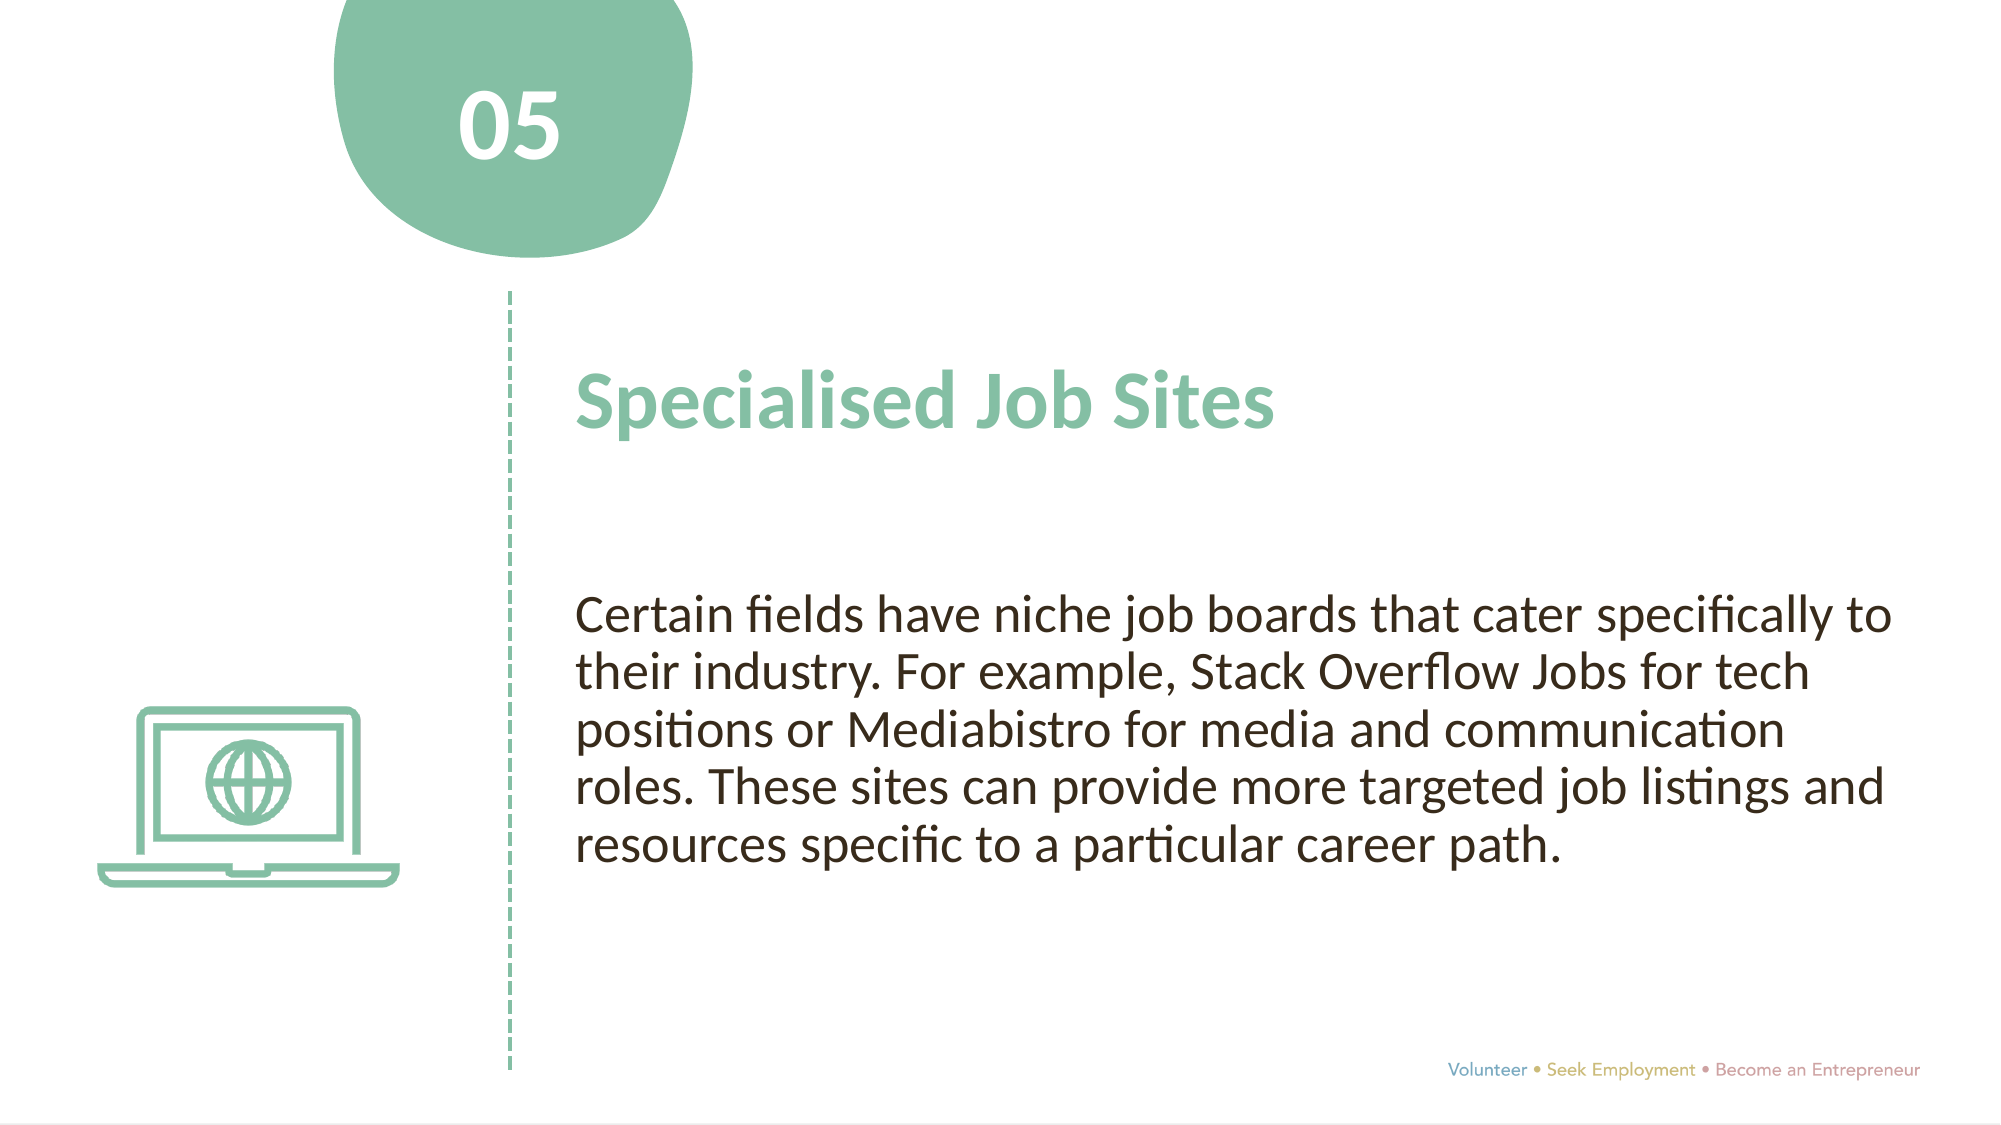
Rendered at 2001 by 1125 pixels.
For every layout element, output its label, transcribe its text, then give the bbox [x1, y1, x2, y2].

text_box Certain fields have niche job boards that cater specifically to their industry. For example, Stack Overflow Jobs for tech positions or Mediabistro for media and communication roles. These sites can provide more targeted job listings and resources specific to a particular career path. [560, 578, 1917, 907]
text_box 05 [443, 62, 634, 203]
text_box Specialised Job Sites [560, 354, 1840, 499]
text_box [333, 0, 693, 258]
picture [91, 638, 405, 952]
picture [1418, 1046, 1971, 1103]
